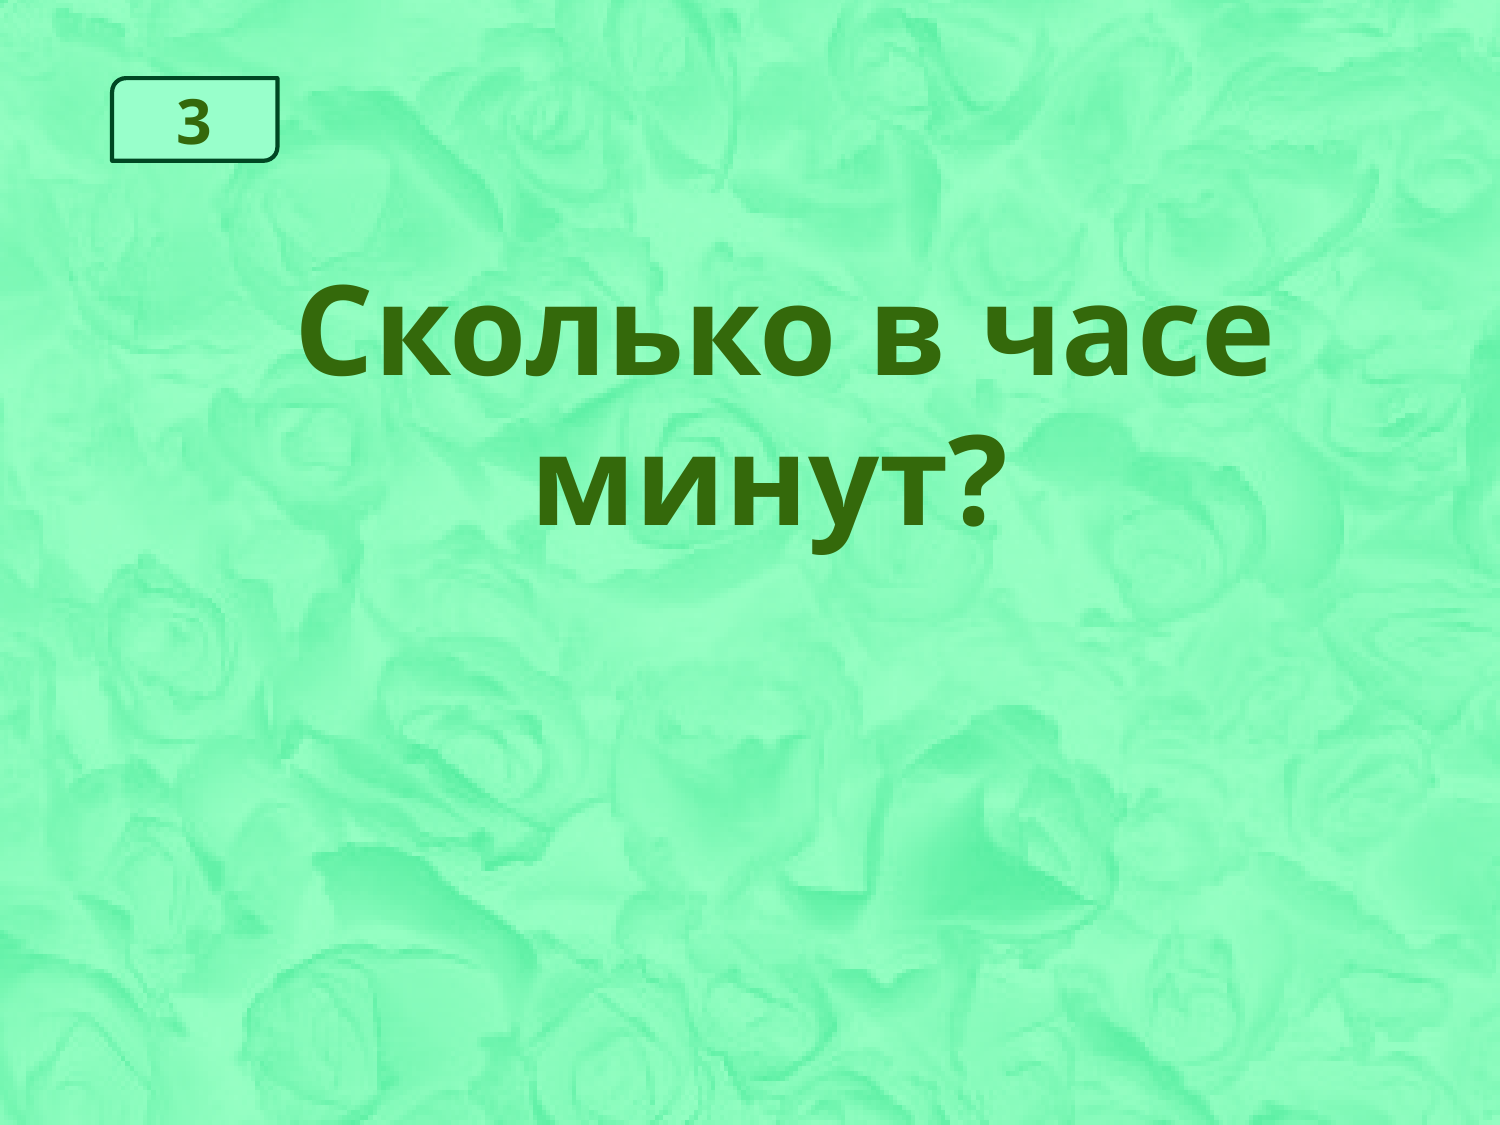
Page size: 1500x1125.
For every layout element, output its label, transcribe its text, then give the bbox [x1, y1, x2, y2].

text_box 3 [109, 76, 280, 163]
text_box Сколько в часе минут? [123, 243, 1447, 559]
